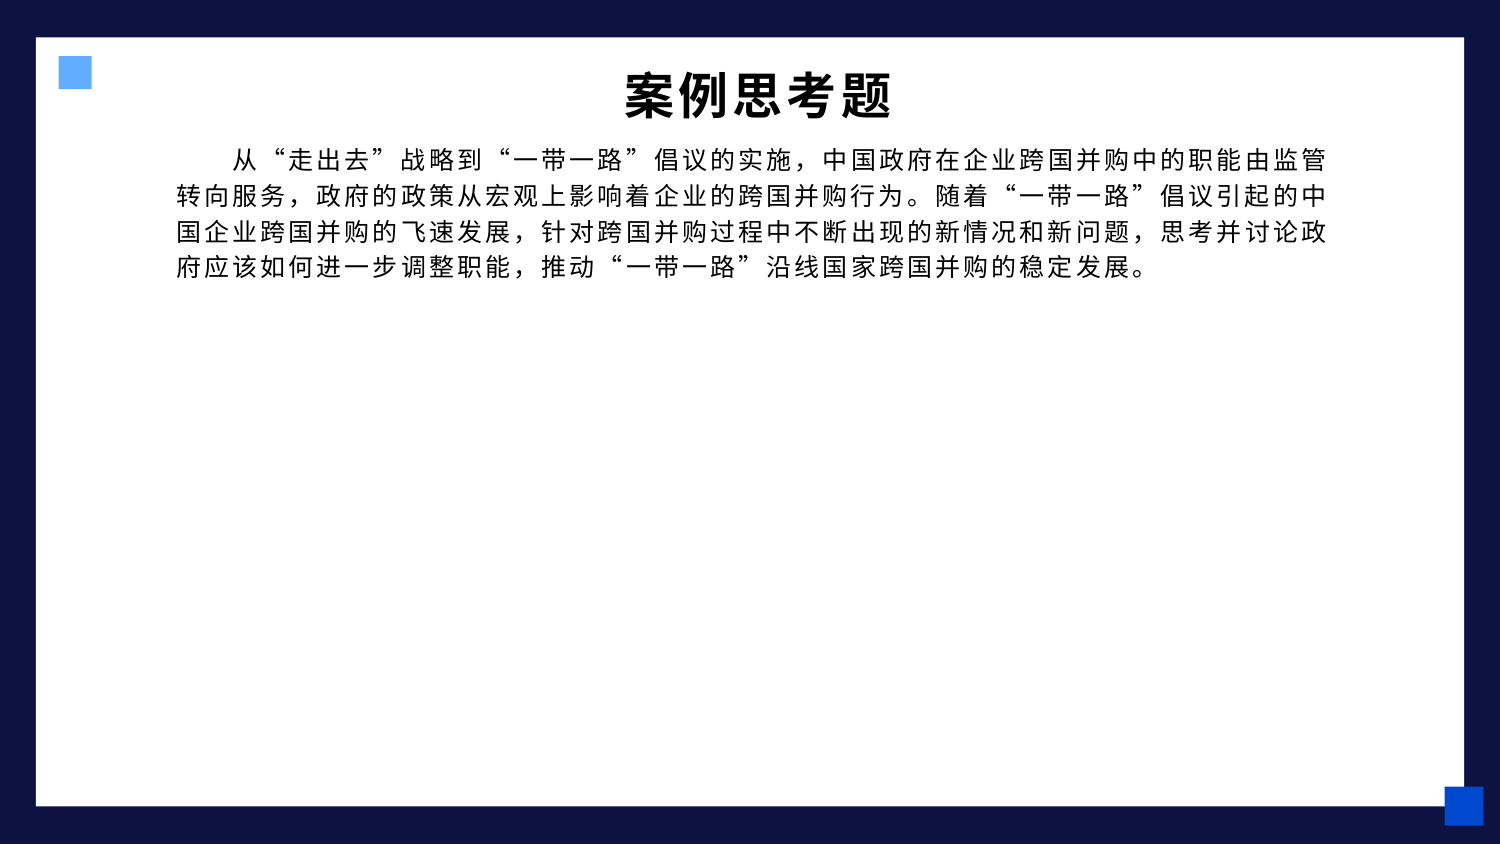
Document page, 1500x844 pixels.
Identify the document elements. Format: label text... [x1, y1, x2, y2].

title 案例思考题 [100, 43, 1412, 133]
list 从“走出去”战略到“一带一路”倡议的实施，中国政府在企业跨国并购中的职能由监管转向服务，政府的政策从宏观上影响着企业的跨国并购行为。随着“一带一路”倡议引起的中国企业跨国并购的飞速发展，针对跨国并购过程中不断出现的新情况和新问题，思考并讨论政府应该如何进一步调整职能，推动“一带一路”沿线国家跨国并购的稳定发展。 [159, 138, 1344, 718]
